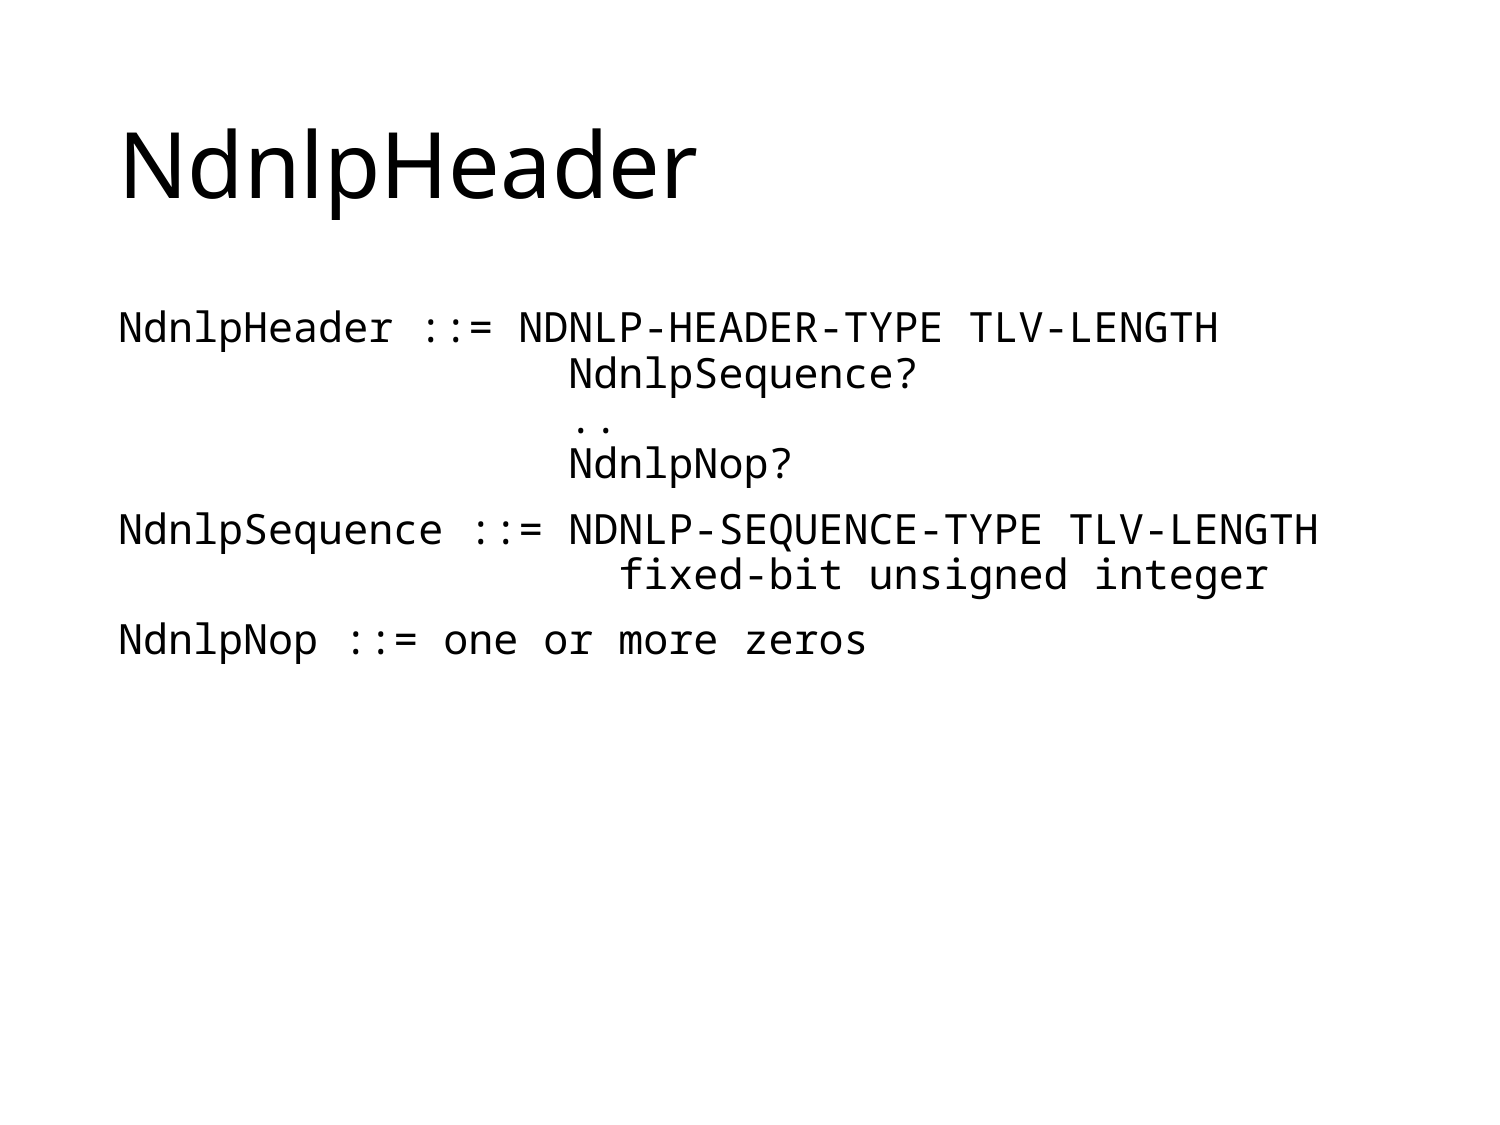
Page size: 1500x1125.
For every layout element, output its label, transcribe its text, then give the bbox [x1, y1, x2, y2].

title NdnlpHeader [103, 59, 1397, 278]
list NdnlpHeader ::= NDNLP-HEADER-TYPE TLV-LENGTH NdnlpSequence? .. NdnlpNop? NdnlpSequence ::= NDNLP-SEQUENCE-TYPE TLV-LENGTH fixed-bit unsigned integer NdnlpNop ::= one or more zeros [103, 299, 1397, 1014]
